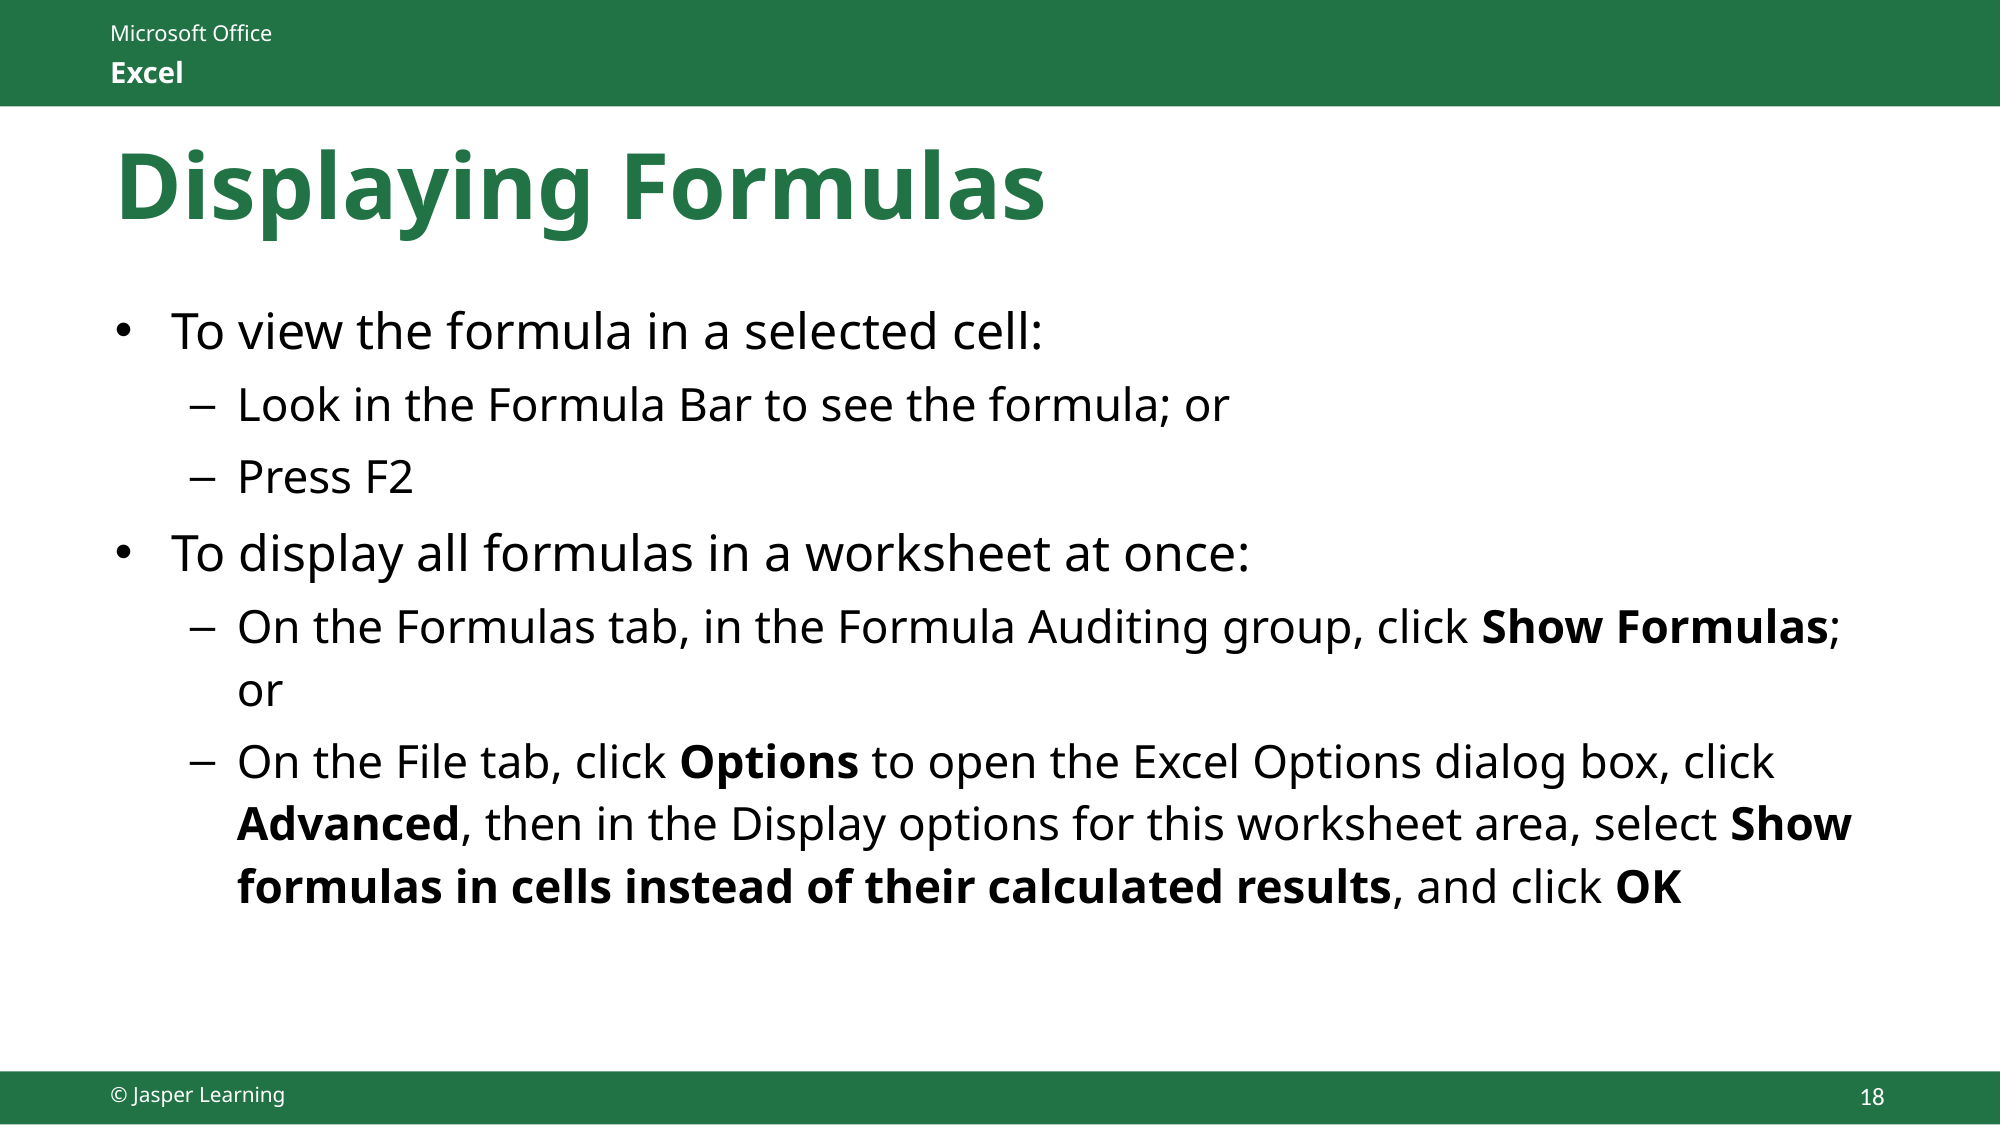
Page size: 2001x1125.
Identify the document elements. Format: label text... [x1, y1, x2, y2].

list To view the formula in a selected cell: Look in the Formula Bar to see the formula; or Press F2 To display all formulas in a worksheet at once: On the Formulas tab, in the Formula Auditing group, click Show Formulas; or On the File tab, click Options to open the Excel Options dialog box, click Advanced, then in the Display options for this worksheet area, select Show formulas in cells instead of their calculated results, and click OK [99, 283, 1900, 1026]
footer © Jasper Learning [95, 1065, 729, 1125]
slide_number 18 [1433, 1065, 1900, 1125]
title Displaying Formulas [99, 118, 1866, 248]
